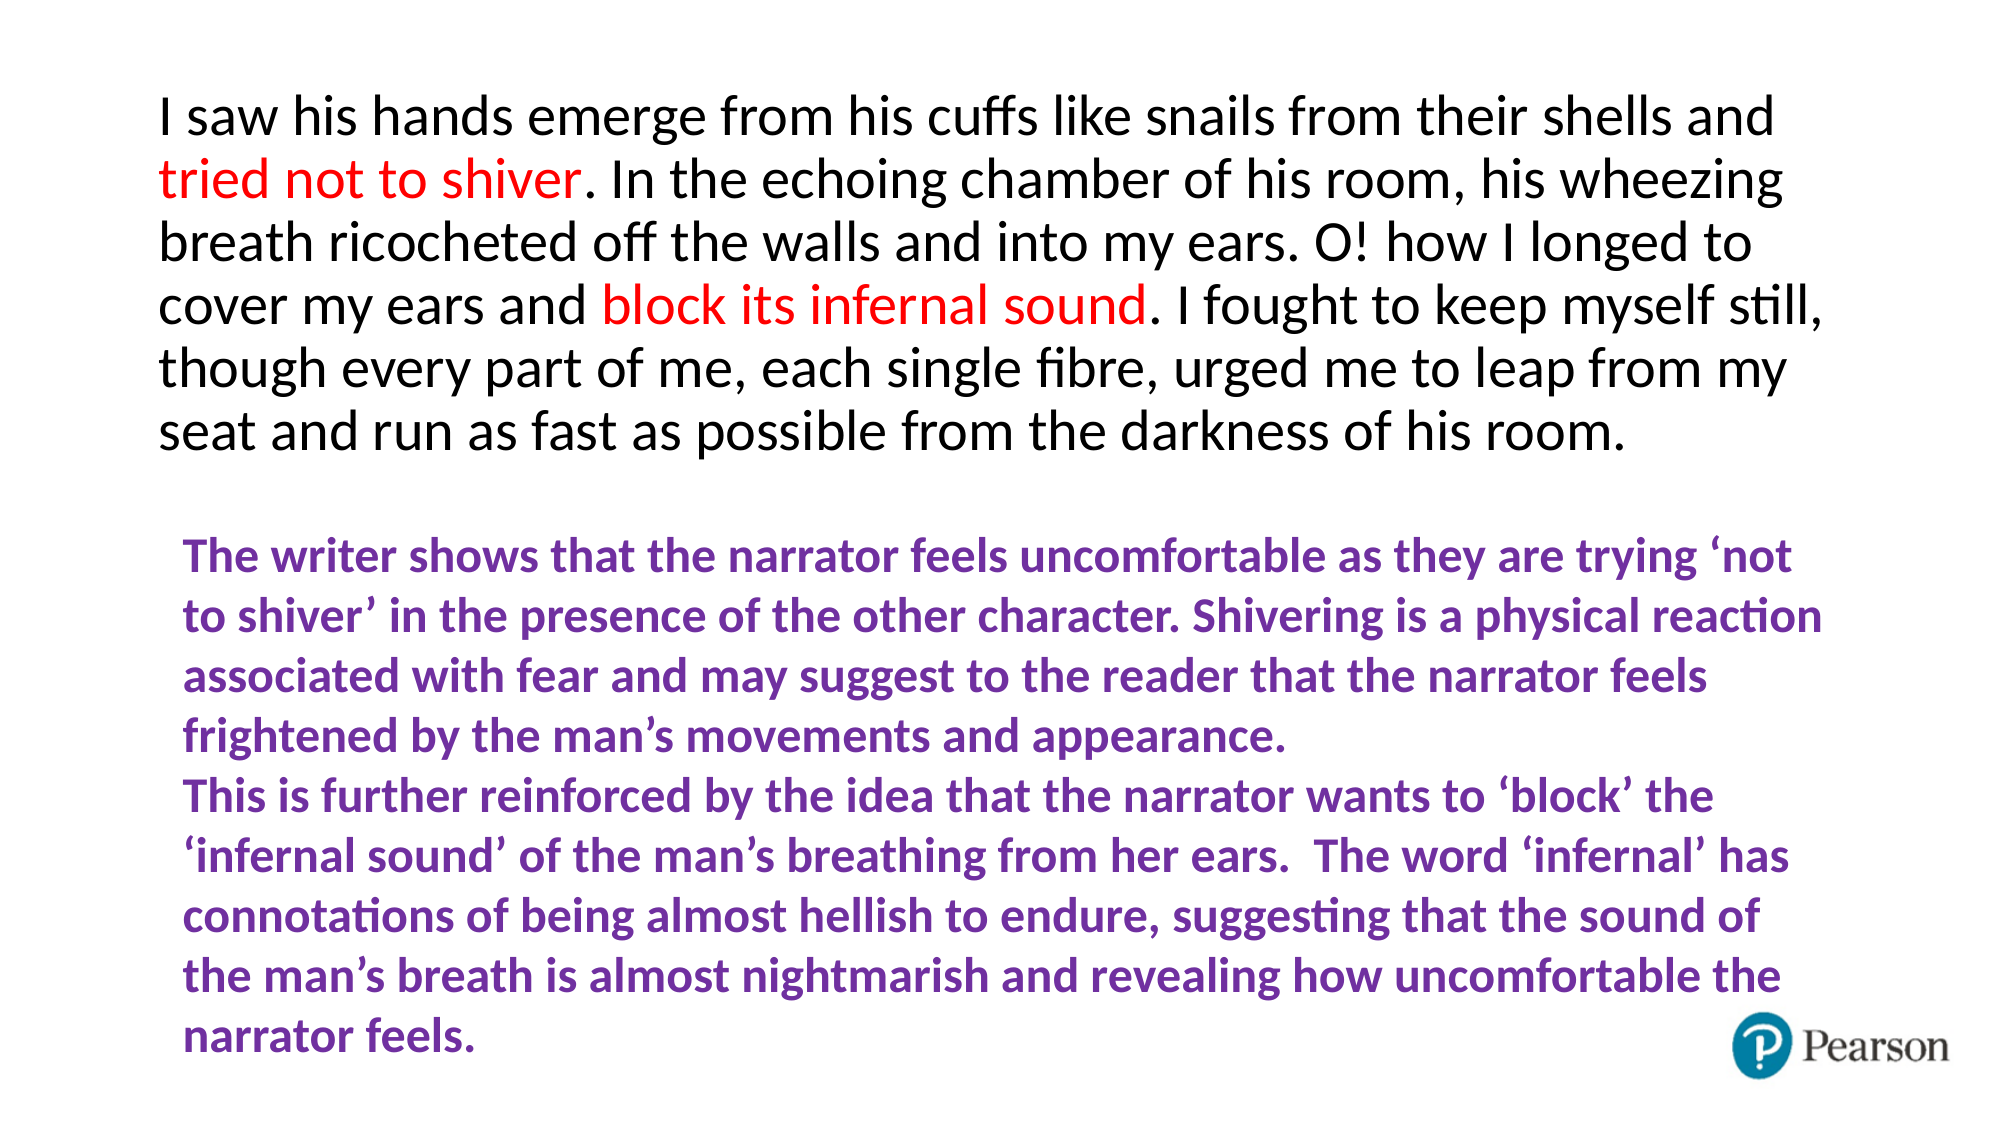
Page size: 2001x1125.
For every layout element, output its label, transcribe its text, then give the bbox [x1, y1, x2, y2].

text_box The writer shows that the narrator feels uncomfortable as they are trying ‘not to shiver’ in the presence of the other character. Shivering is a physical reaction associated with fear and may suggest to the reader that the narrator feels frightened by the man’s movements and appearance. This is further reinforced by the idea that the narrator wants to ‘block’ the ‘infernal sound’ of the man’s breathing from her ears. The word ‘infernal’ has connotations of being almost hellish to endure, suggesting that the sound of the man’s breath is almost nightmarish and revealing how uncomfortable the narrator feels. [167, 514, 1845, 1070]
picture [1722, 997, 1960, 1090]
list I saw his hands emerge from his cuffs like snails from their shells and tried not to shiver. In the echoing chamber of his room, his wheezing breath ricocheted off the walls and into my ears. O! how I longed to cover my ears and block its infernal sound. I fought to keep myself still, though every part of me, each single fibre, urged me to leap from my seat and run as fast as possible from the darkness of his room. [143, 77, 1869, 488]
